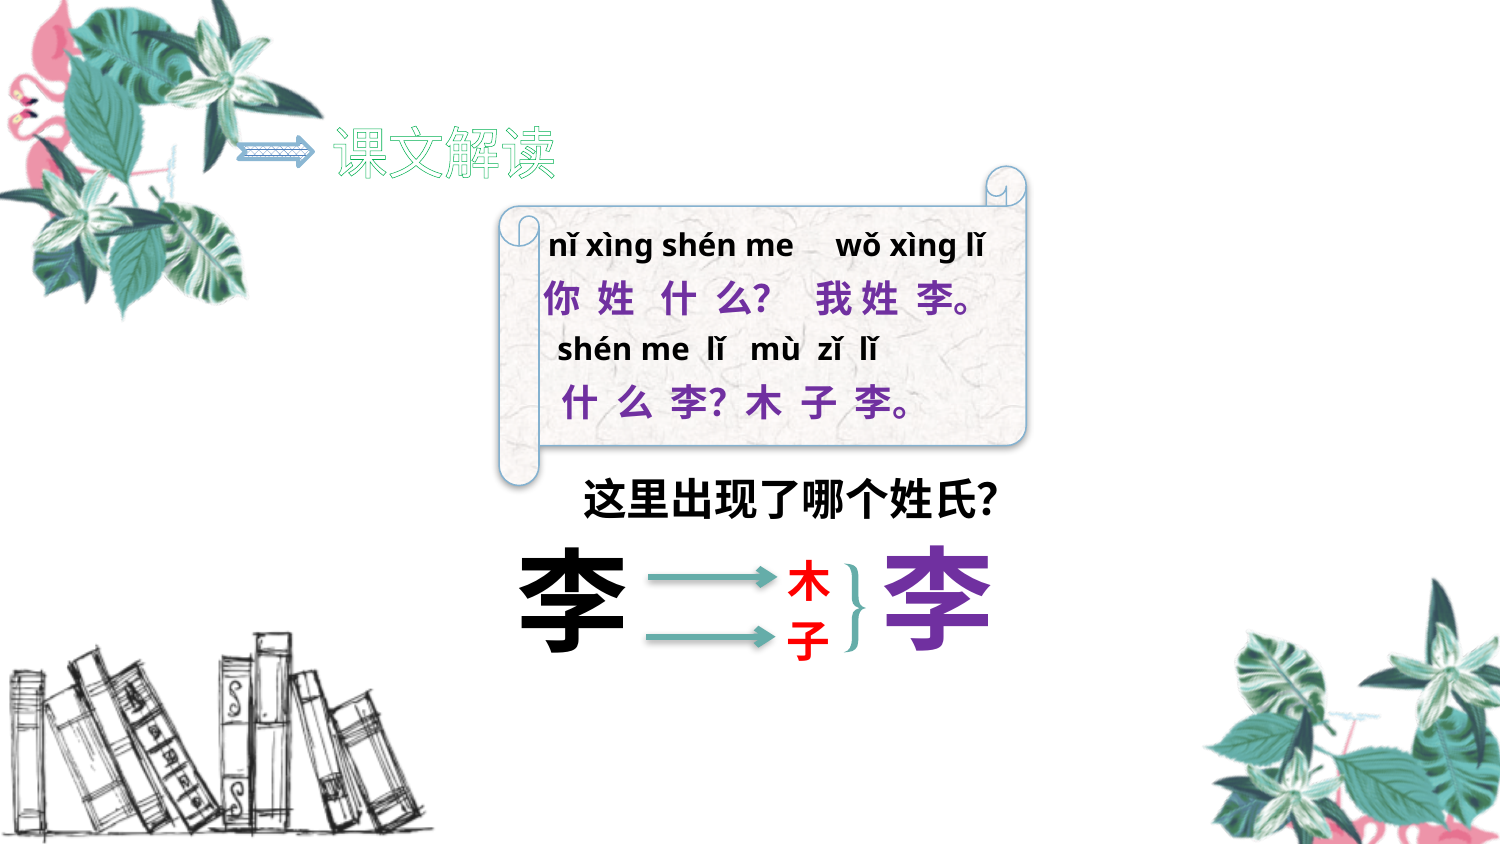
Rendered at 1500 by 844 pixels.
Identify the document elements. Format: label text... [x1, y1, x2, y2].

text_box 李 [870, 523, 1006, 670]
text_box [528, 218, 1128, 433]
picture [0, 0, 394, 422]
text_box [236, 135, 315, 169]
text_box [498, 165, 1028, 487]
picture [1107, 484, 1500, 844]
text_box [647, 546, 848, 607]
text_box 李 [505, 525, 641, 672]
picture [0, 612, 453, 844]
text_box [850, 564, 867, 652]
text_box 课文解读 [320, 111, 568, 191]
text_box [645, 606, 846, 675]
text_box 这里出现了哪个姓氏？ [571, 465, 1033, 530]
